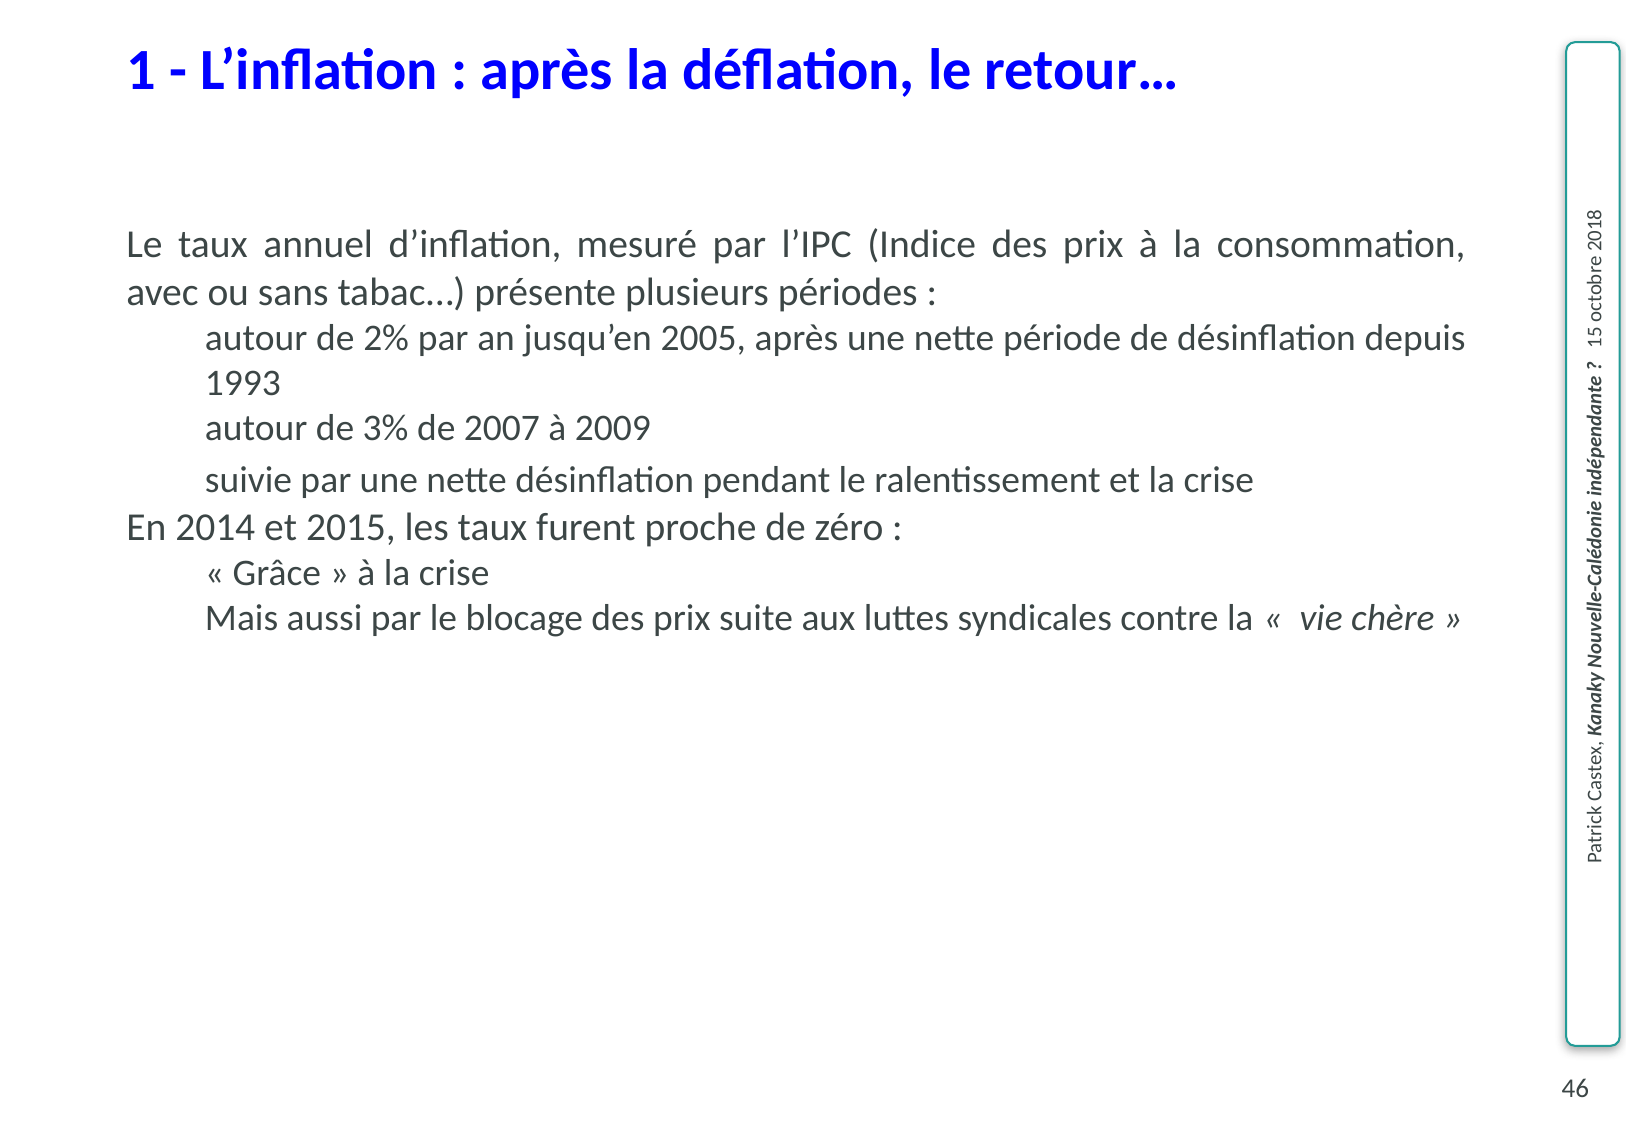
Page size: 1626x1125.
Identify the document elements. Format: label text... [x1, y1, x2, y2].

list Le taux annuel d’inflation, mesuré par l’IPC (Indice des prix à la consommation, avec ou sans tabac…) présente plusieurs périodes : autour de 2% par an jusqu’en 2005, après une nette période de désinflation depuis 1993 autour de 3% de 2007 à 2009 suivie par une nette désinflation pendant le ralentissement et la crise En 2014 et 2015, les taux furent proche de zéro : « Grâce » à la crise Mais aussi par le blocage des prix suite aux luttes syndicales contre la « vie chère » [111, 211, 1483, 1072]
title 1 - L’inflation : après la déflation, le retour… [111, 23, 1447, 163]
